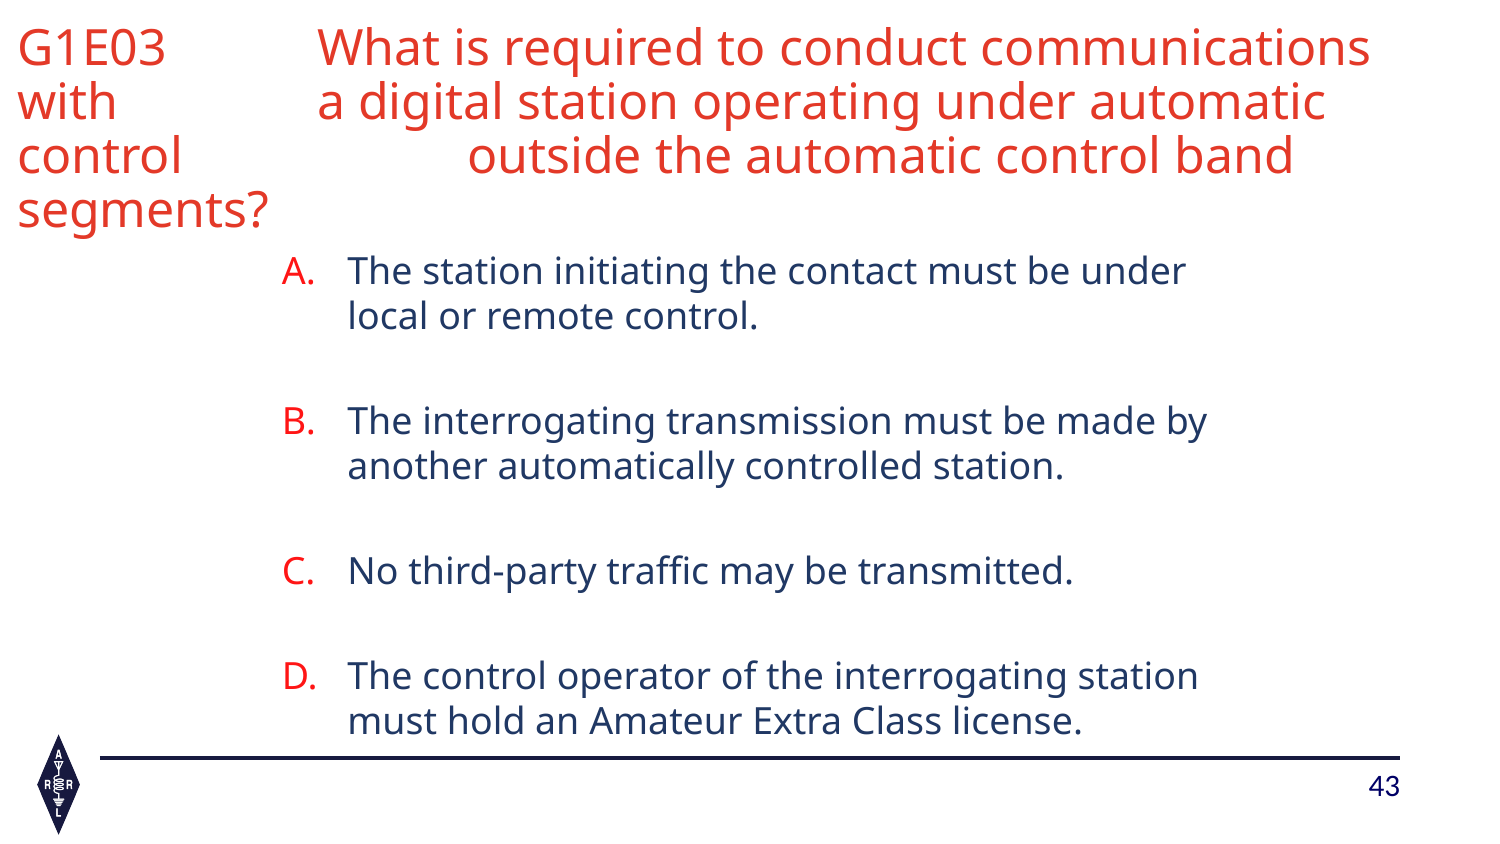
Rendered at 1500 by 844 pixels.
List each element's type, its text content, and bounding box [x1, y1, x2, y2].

title G1E03 What is required to conduct communications with a digital station operating under automatic control outside the automatic control band segments? [17, 16, 1405, 193]
slide_number 43 [1302, 761, 1400, 807]
list [76, 192, 1425, 827]
picture [37, 734, 80, 835]
text_box The station initiating the contact must be under local or remote control. The interrogating transmission must be made by another automatically controlled station. No third-party traffic may be transmitted. The control operator of the interrogating station must hold an Amateur Extra Class license. [270, 241, 1231, 779]
